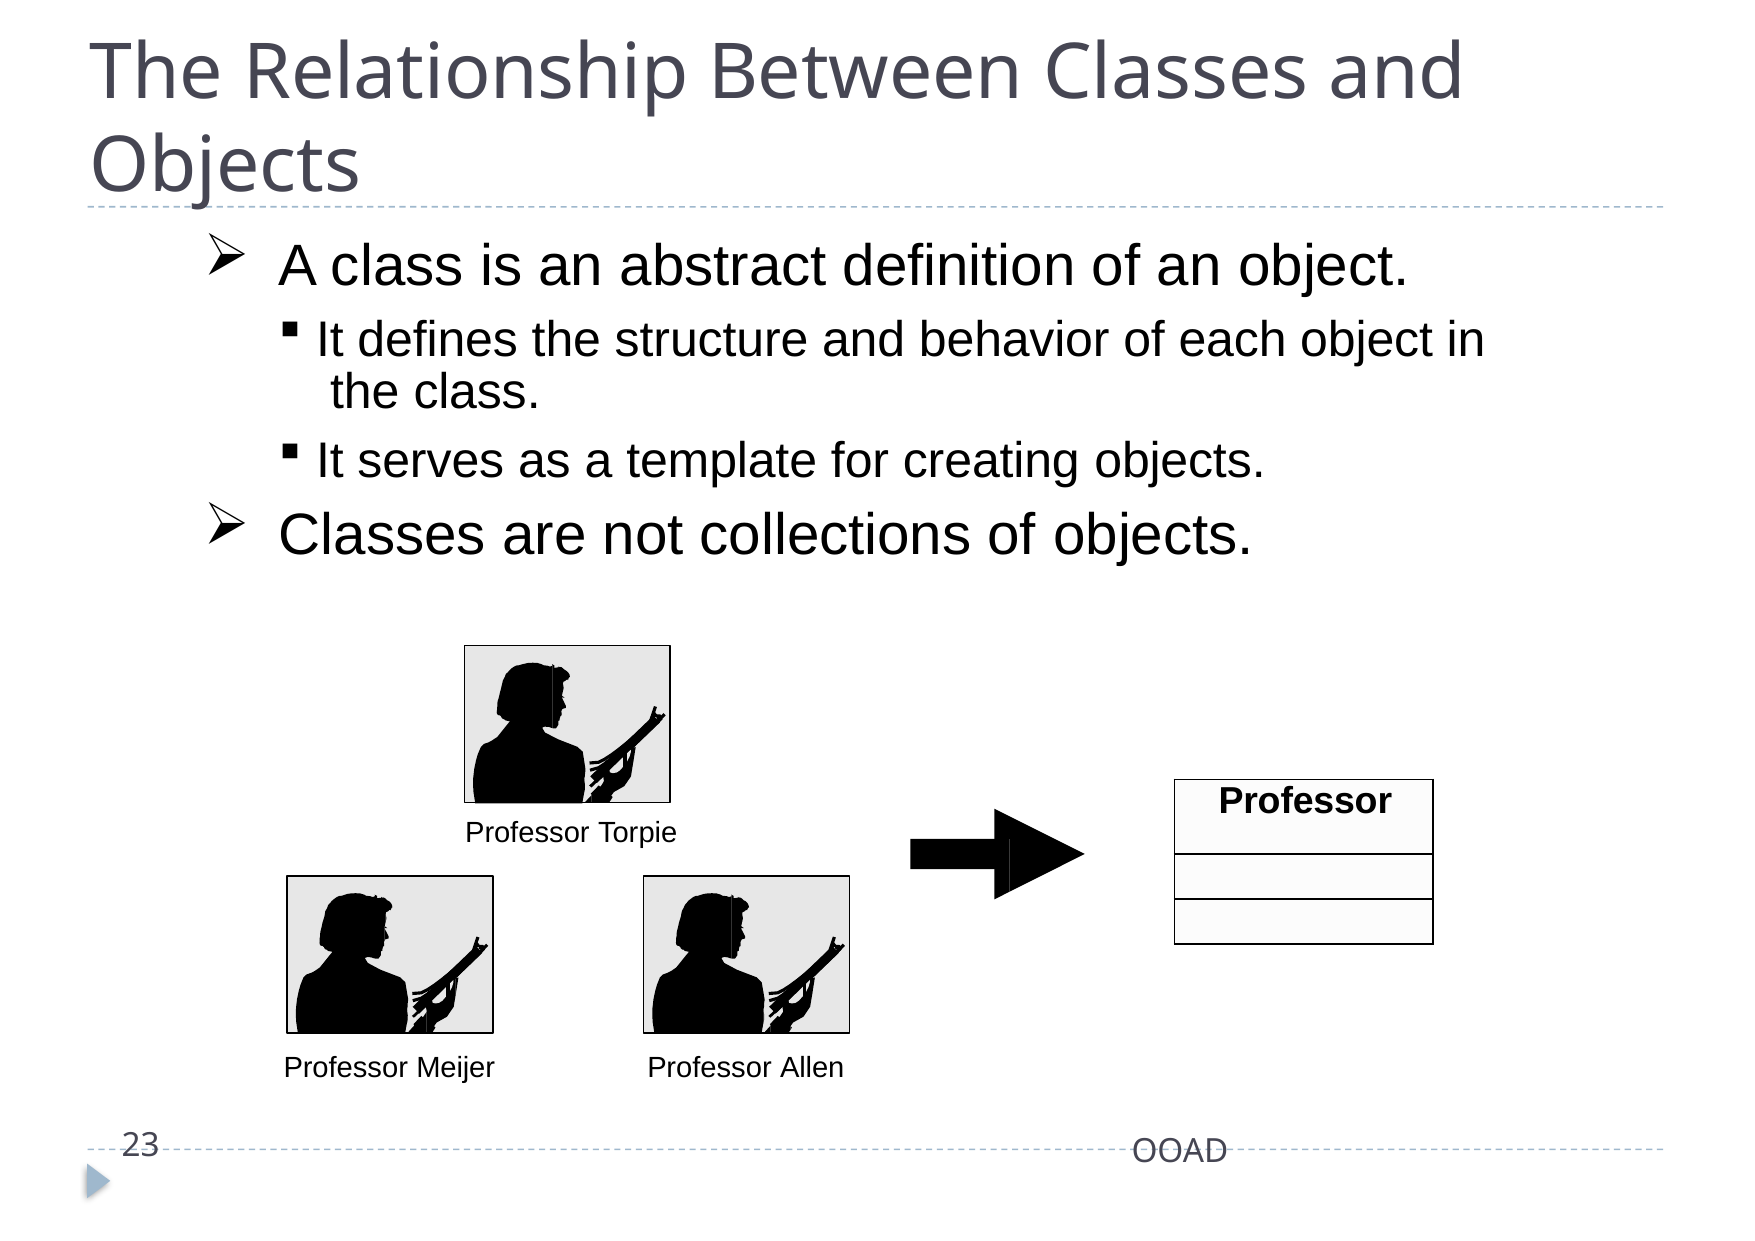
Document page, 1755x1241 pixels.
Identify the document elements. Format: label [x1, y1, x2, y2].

text_box [910, 808, 1085, 900]
footer [556, 1149, 1229, 1241]
text_box [645, 1048, 847, 1084]
table_cell [1175, 900, 1432, 943]
text_box [281, 1048, 498, 1084]
table_cell [1175, 855, 1432, 898]
text_box [201, 226, 1495, 566]
text_box [463, 813, 683, 849]
text_box [464, 645, 671, 804]
text_box [286, 875, 493, 1034]
slide_number [117, 1149, 498, 1241]
table_header [1175, 780, 1432, 853]
text_box [643, 875, 850, 1034]
title [87, 0, 1667, 207]
